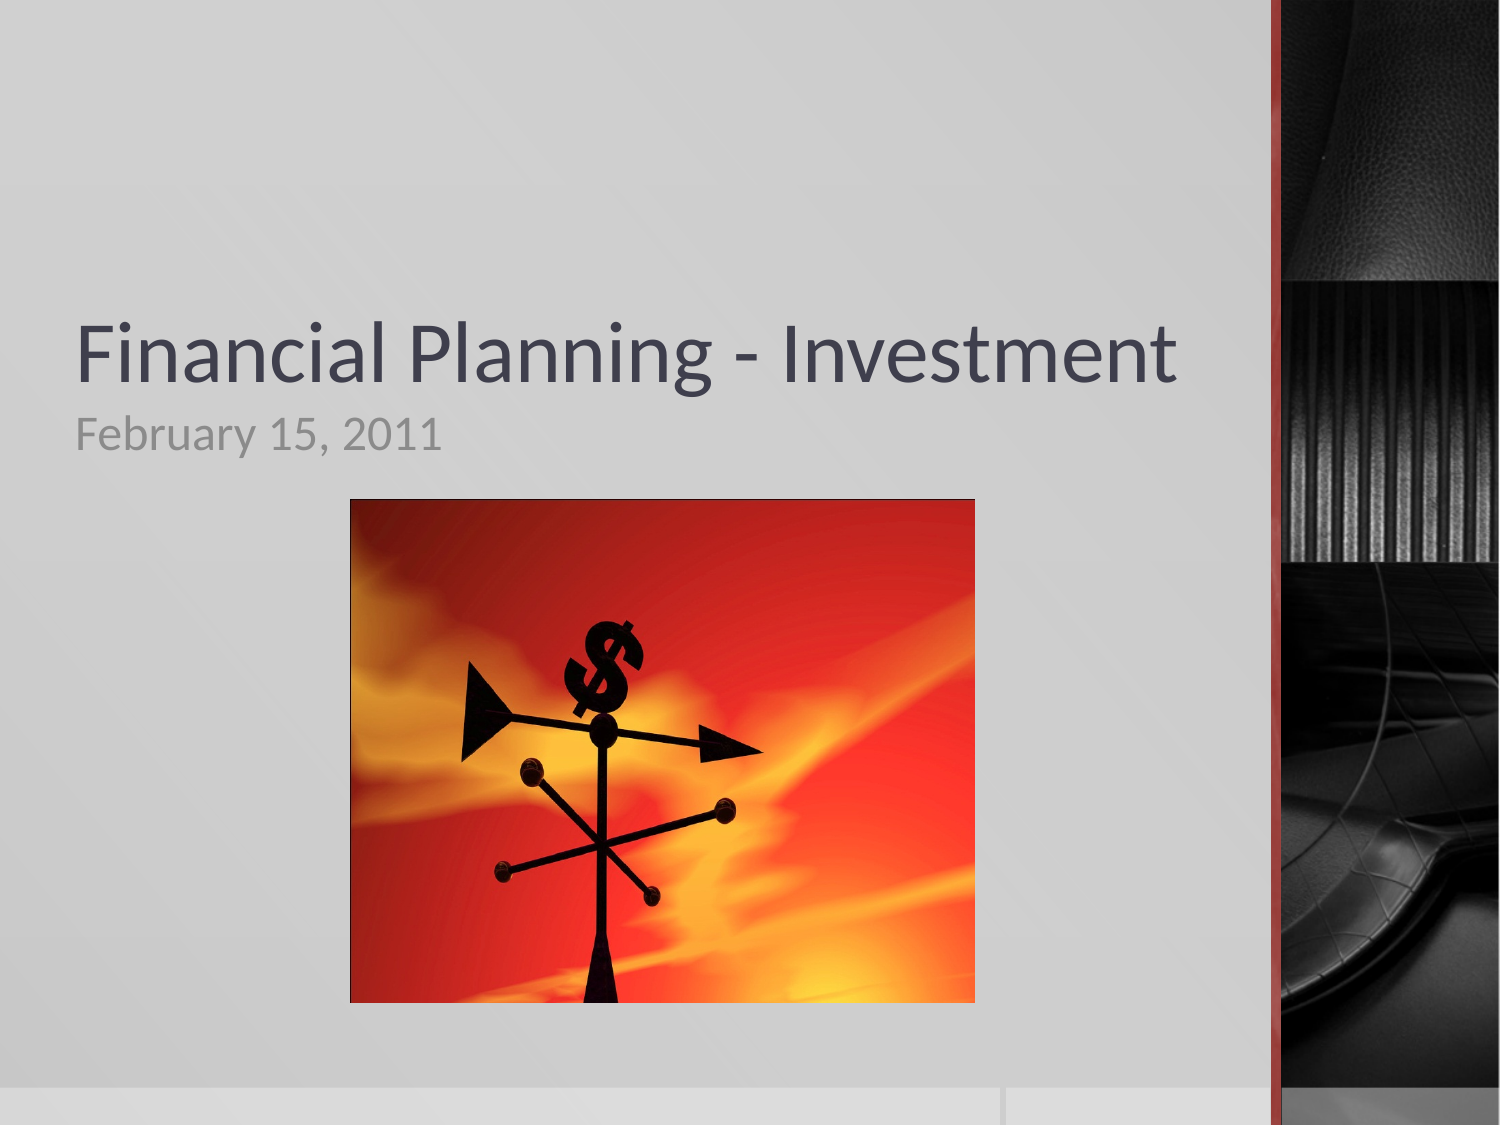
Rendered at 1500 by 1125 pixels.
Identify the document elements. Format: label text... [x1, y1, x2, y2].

picture [1281, 0, 1500, 1087]
picture [349, 499, 976, 1004]
subtitle February 15, 2011 [75, 399, 1188, 525]
title Financial Planning - Investment [75, 224, 1188, 399]
